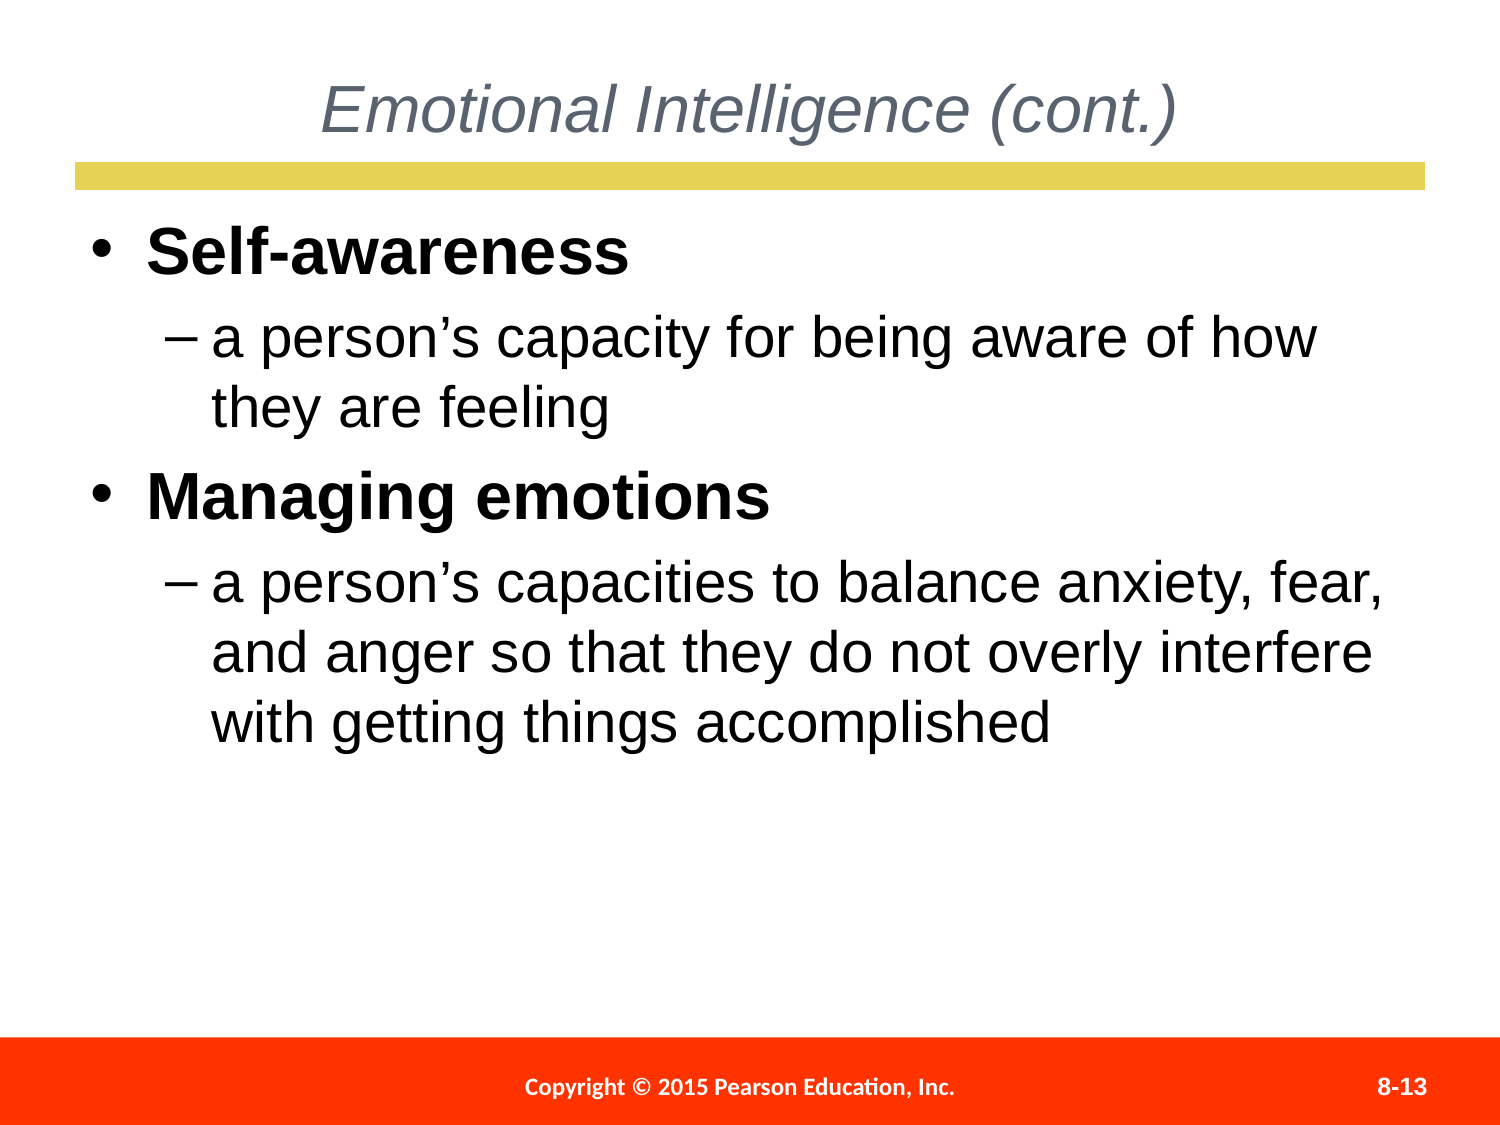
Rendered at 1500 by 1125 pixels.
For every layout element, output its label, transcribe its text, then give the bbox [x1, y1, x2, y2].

title Emotional Intelligence (cont.) [74, 12, 1426, 199]
list Self-awareness a person’s capacity for being aware of how they are feeling Managing emotions a person’s capacities to balance anxiety, fear, and anger so that they do not overly interfere with getting things accomplished [74, 199, 1426, 1006]
